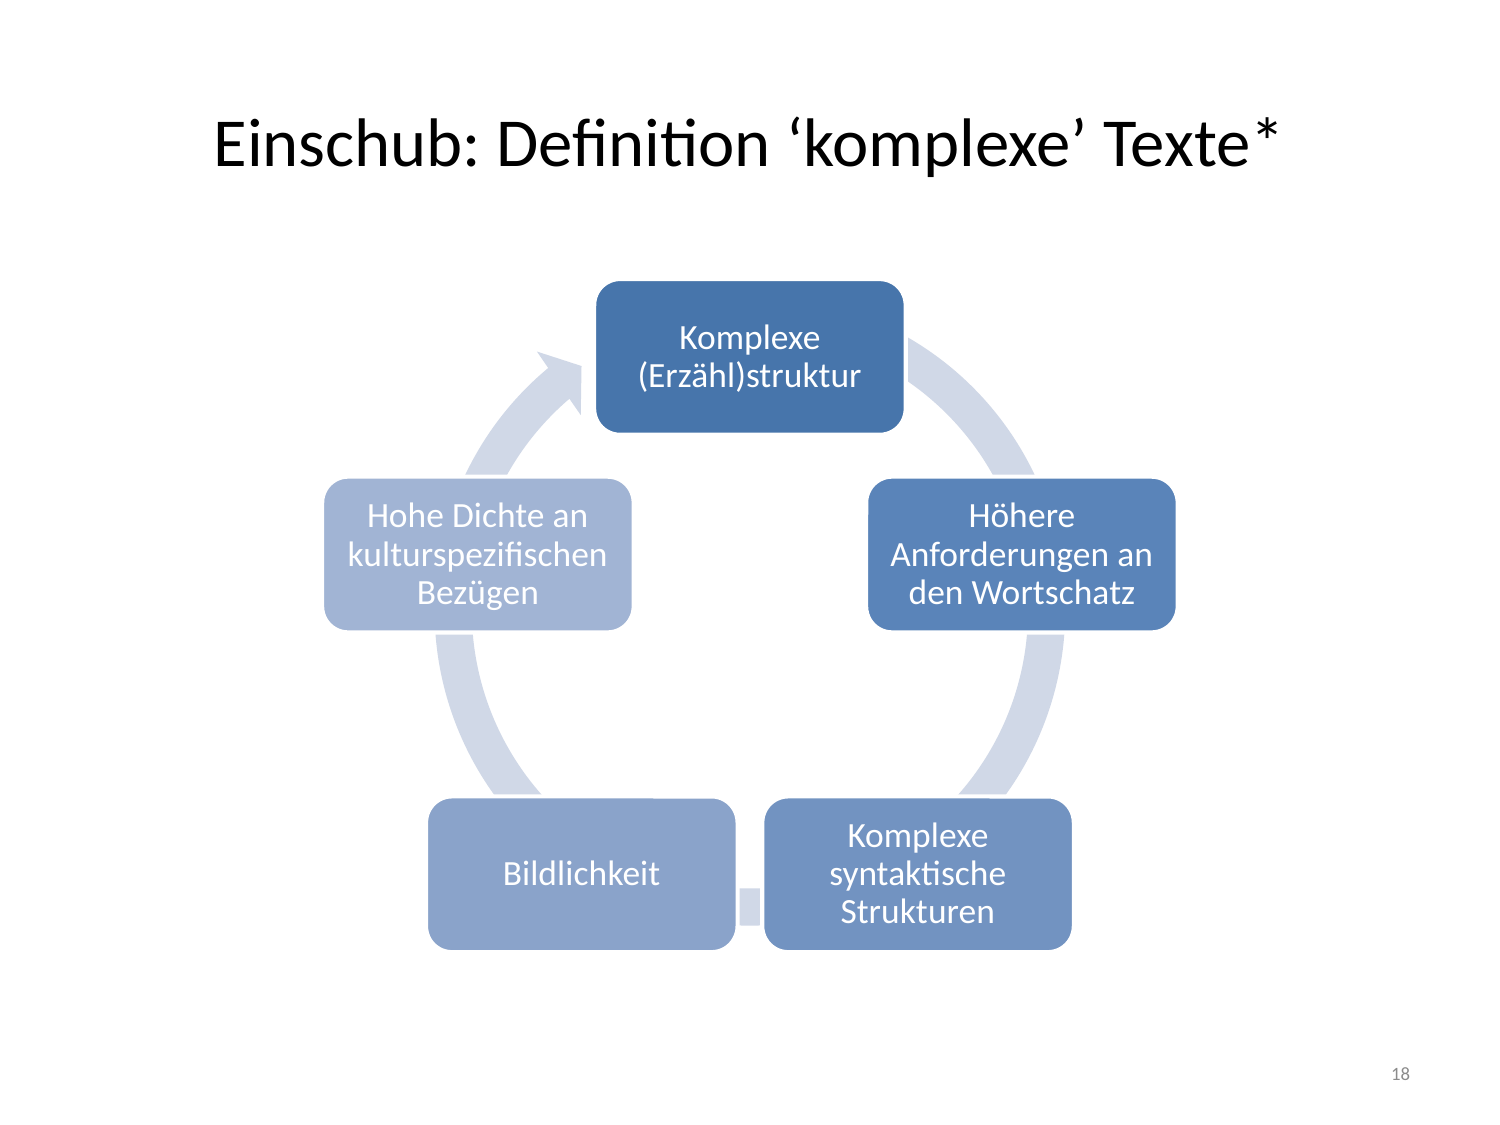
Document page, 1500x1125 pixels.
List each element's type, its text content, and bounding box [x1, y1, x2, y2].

title Einschub: Definition ‘komplexe’ Texte* [75, 45, 1425, 233]
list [171, 278, 1329, 953]
slide_number 18 [1074, 1042, 1425, 1103]
